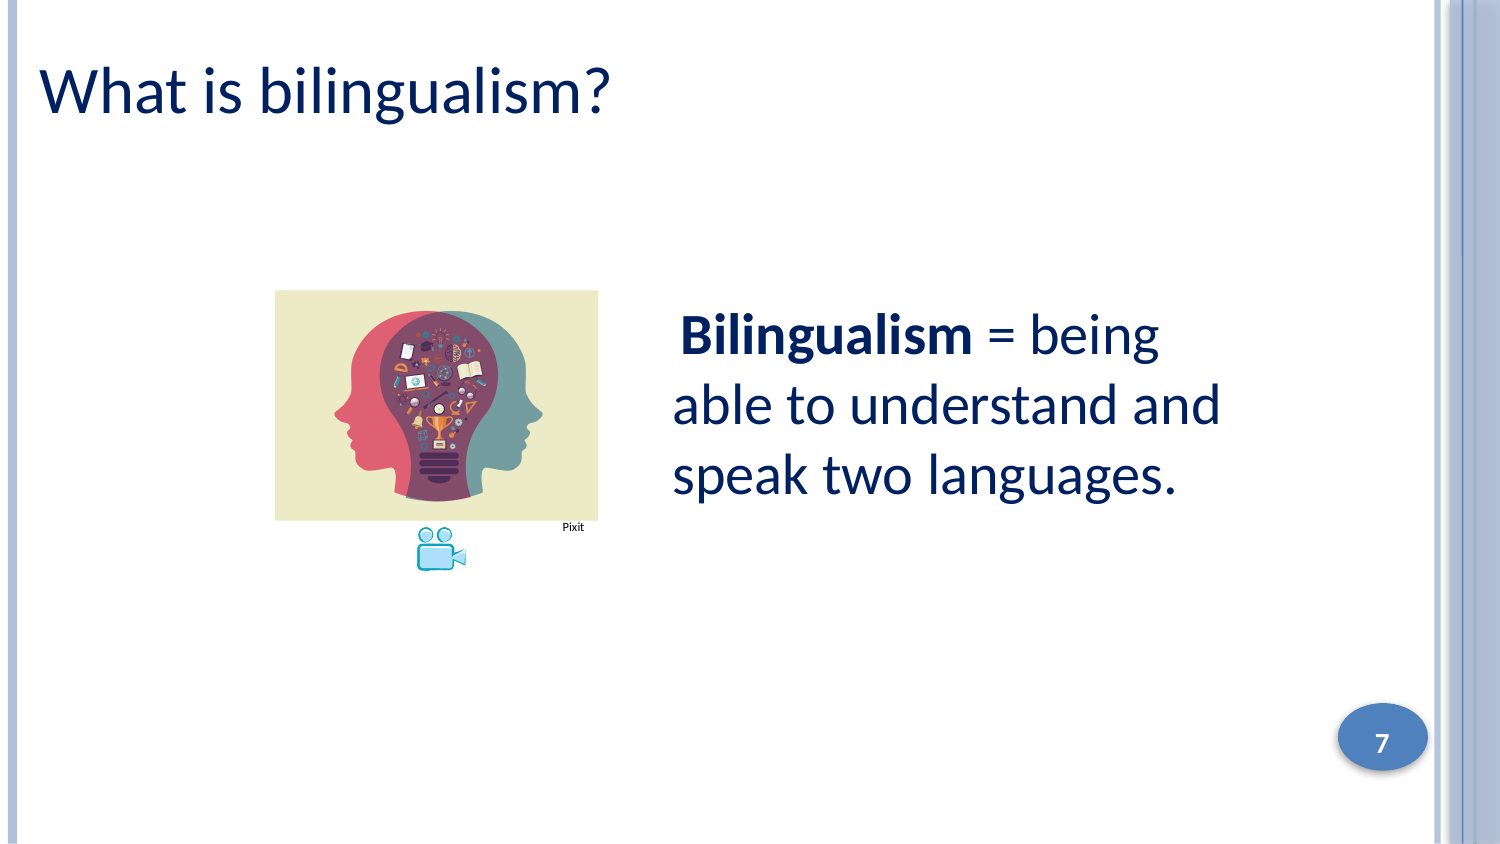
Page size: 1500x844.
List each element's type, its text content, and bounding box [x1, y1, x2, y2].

picture [411, 526, 468, 573]
list Bilingualism = being able to understand and speak two languages. [612, 281, 1275, 545]
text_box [273, 290, 601, 543]
text_box What is bilingualism? [24, 31, 1423, 135]
slide_number 7 [1337, 709, 1428, 774]
